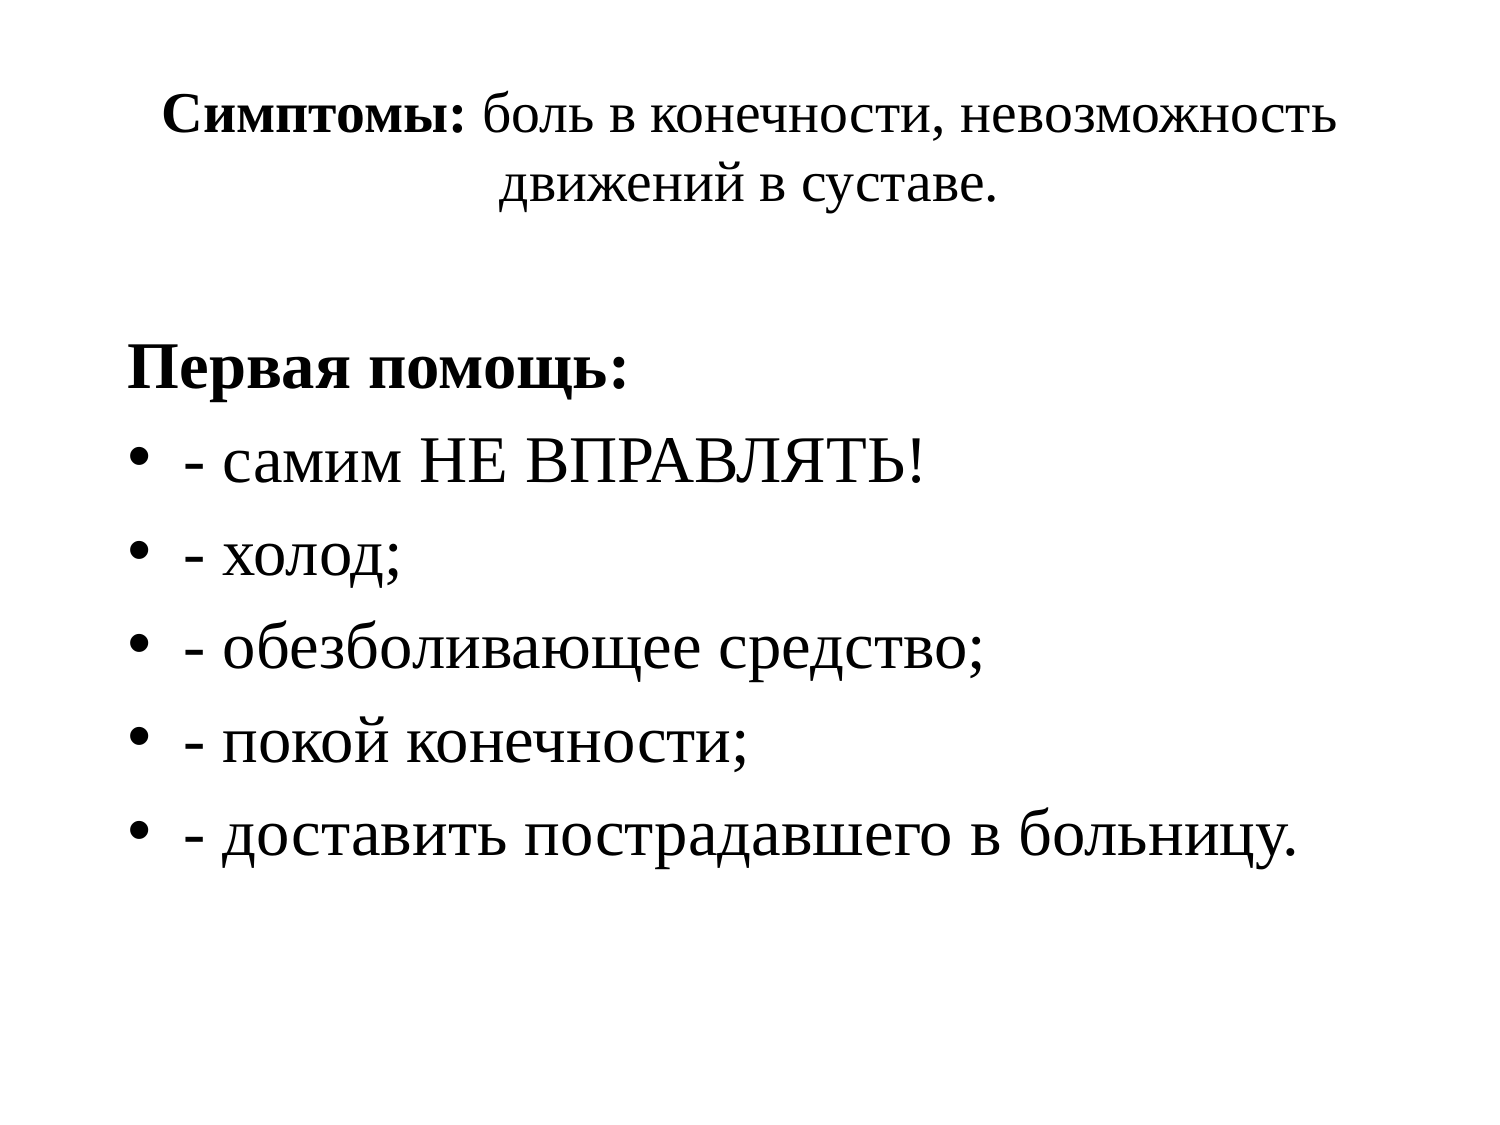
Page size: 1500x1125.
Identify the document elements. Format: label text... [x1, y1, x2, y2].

title Симптомы: боль в конечности, невозможность движений в суставе. [75, 66, 1425, 291]
list Первая помощь: - самим НЕ ВПРАВЛЯТЬ! - холод; - обезболивающее средство; - покой конечности; - доставить пострадавшего в больницу. [112, 314, 1375, 1059]
